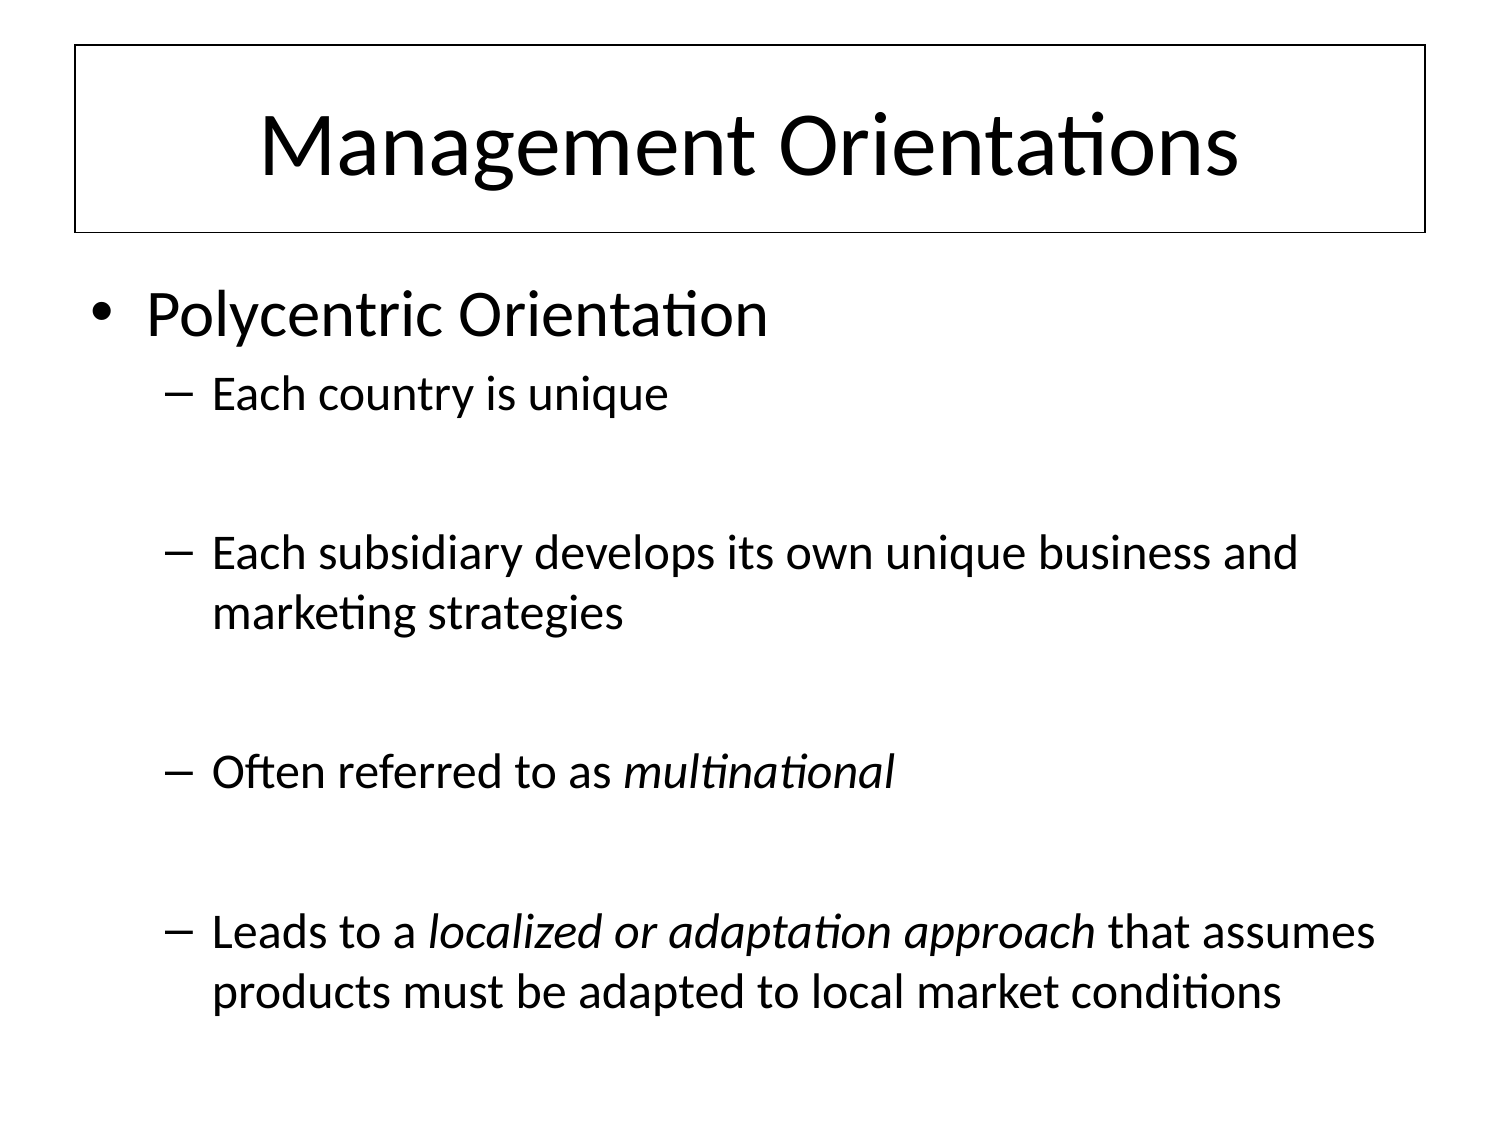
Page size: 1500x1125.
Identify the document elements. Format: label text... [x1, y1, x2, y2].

list Polycentric Orientation Each country is unique Each subsidiary develops its own unique business and marketing strategies Often referred to as multinational Leads to a localized or adaptation approach that assumes products must be adapted to local market conditions [74, 262, 1426, 1006]
title Management Orientations [74, 44, 1426, 233]
